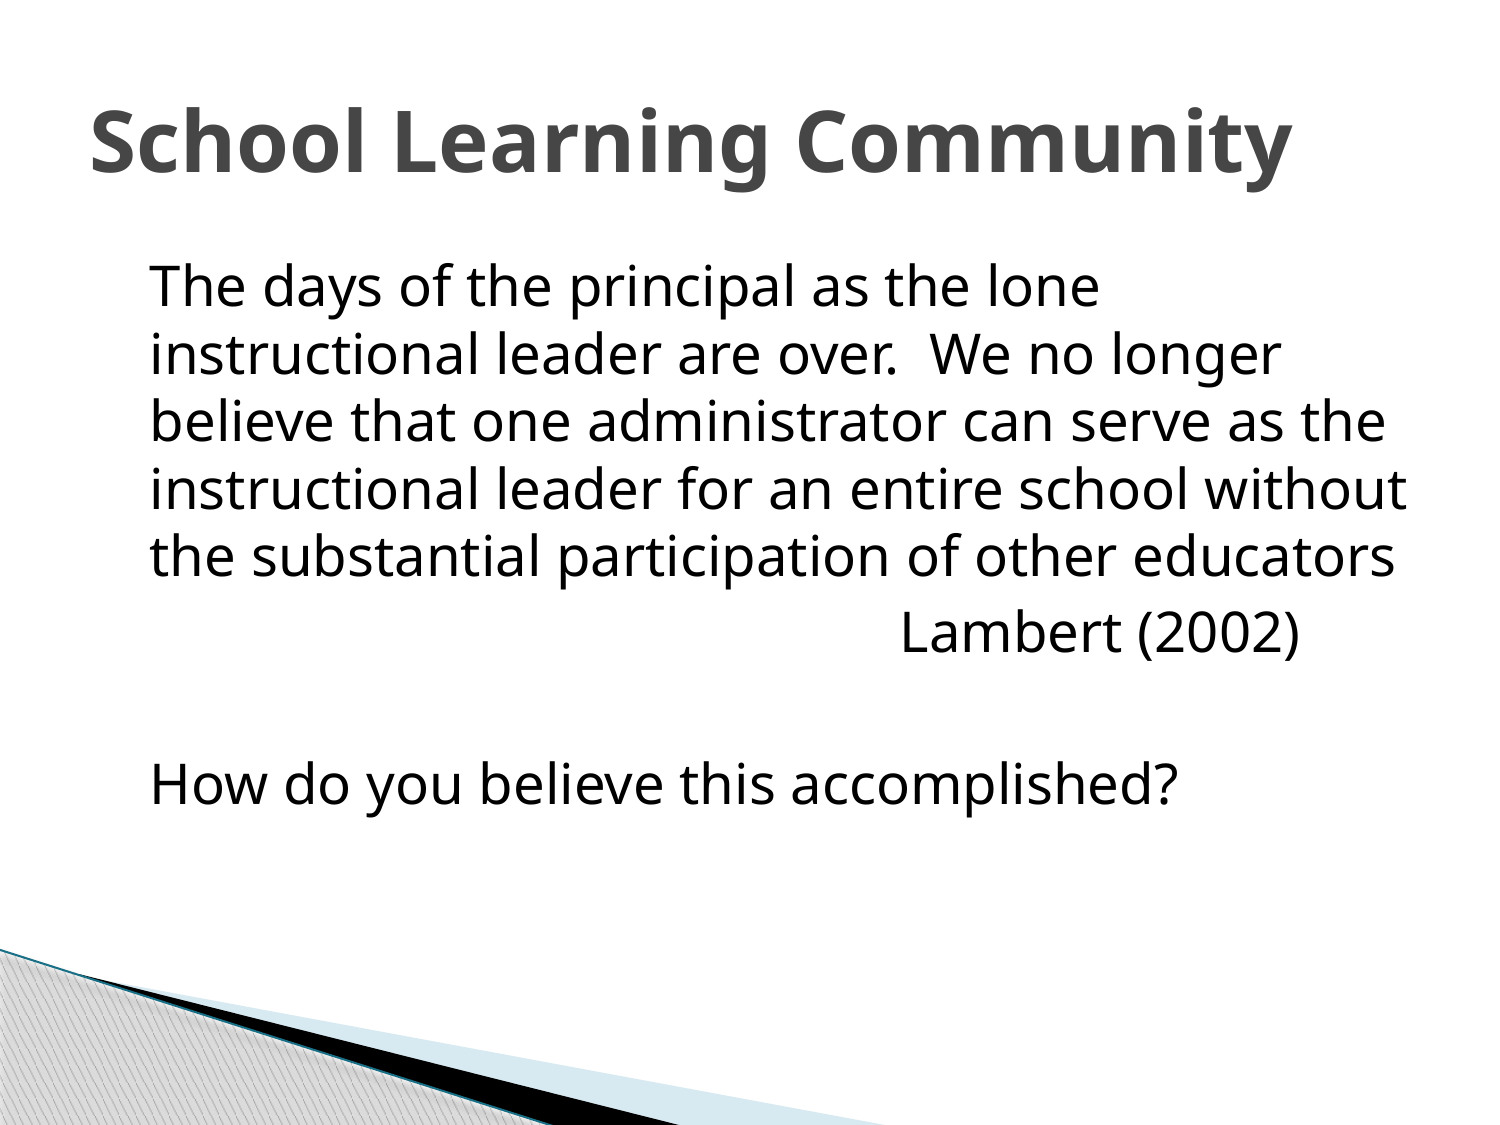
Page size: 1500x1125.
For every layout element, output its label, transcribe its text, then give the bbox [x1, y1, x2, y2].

title School Learning Community [75, 45, 1425, 233]
list The days of the principal as the lone instructional leader are over. We no longer believe that one administrator can serve as the instructional leader for an entire school without the substantial participation of other educators Lambert (2002) How do you believe this accomplished? [75, 243, 1425, 986]
